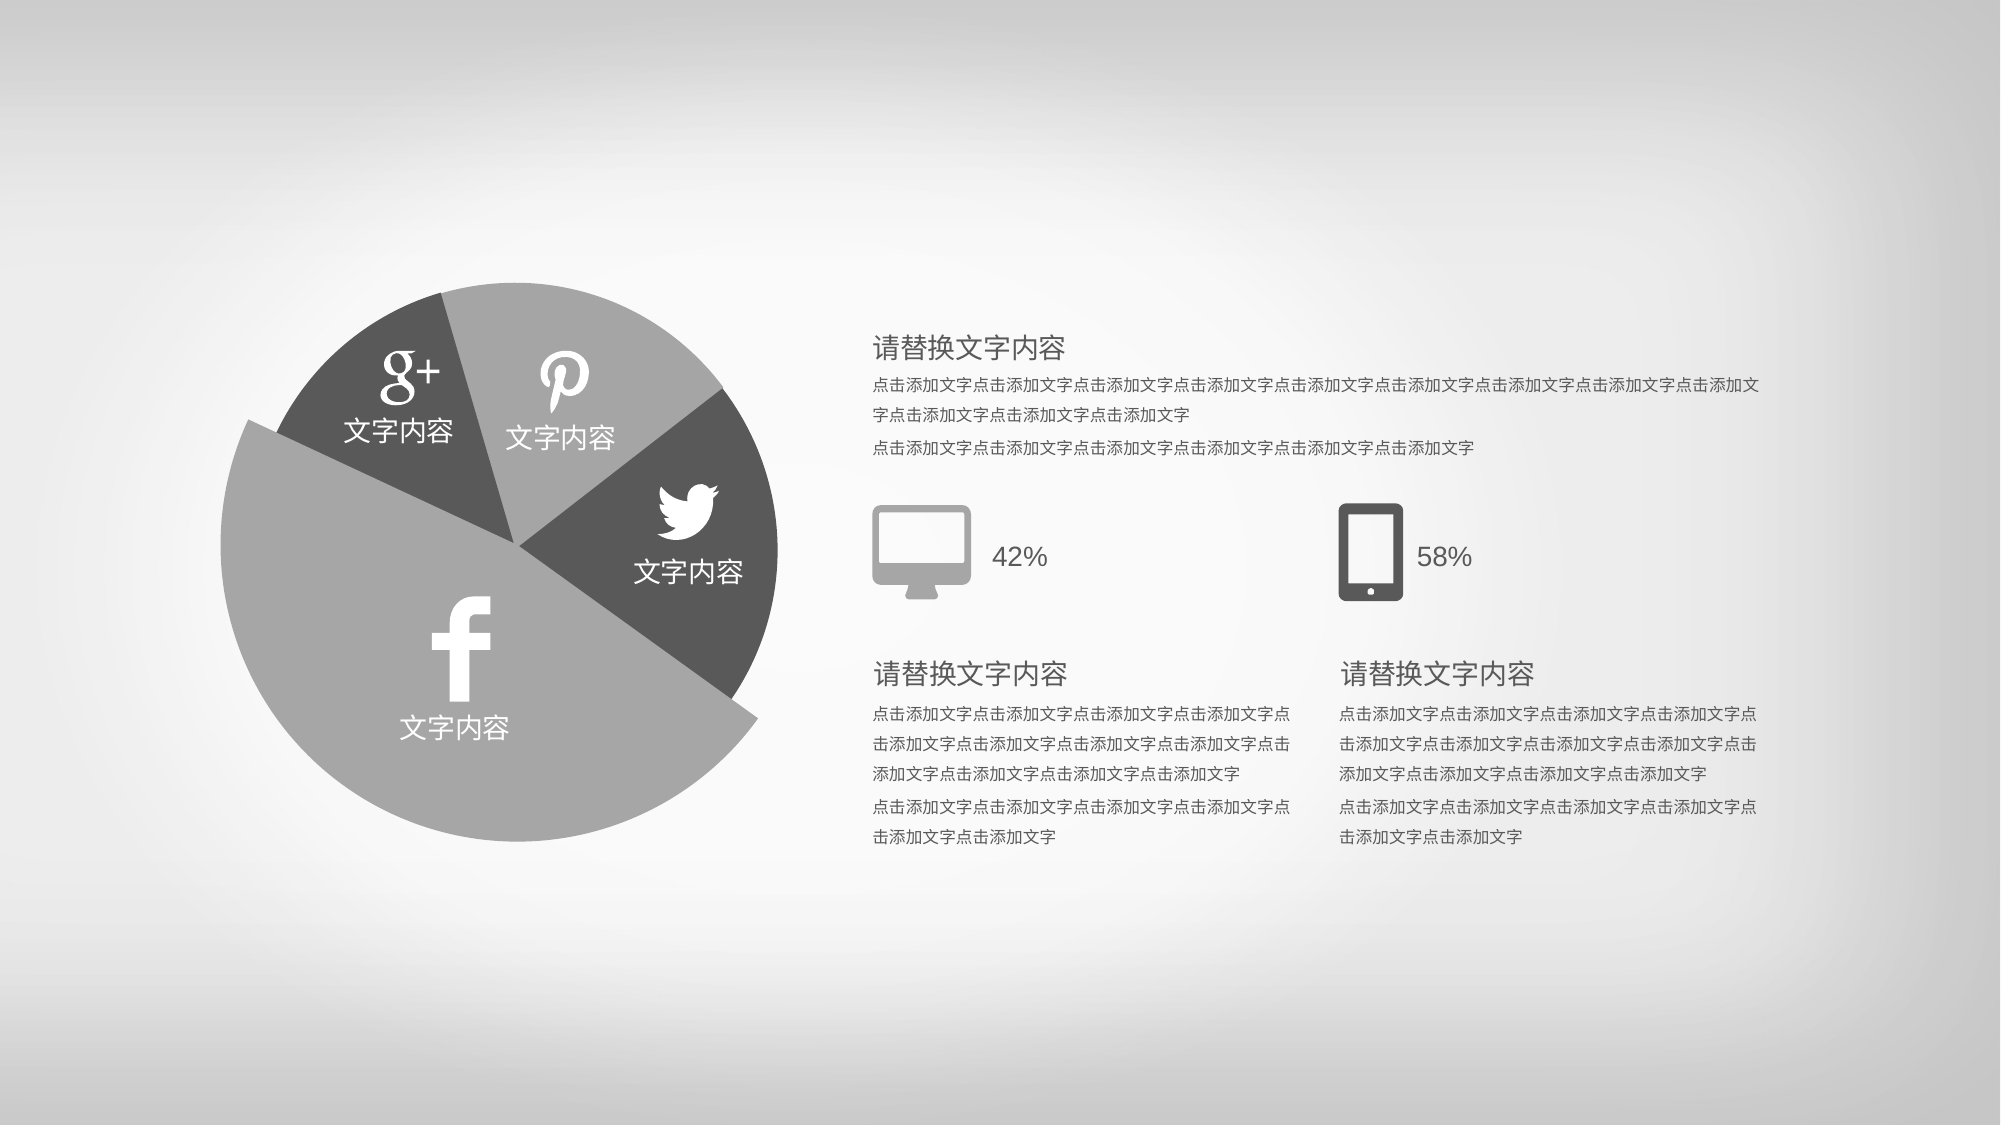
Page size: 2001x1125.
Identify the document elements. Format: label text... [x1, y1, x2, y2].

text_box [1338, 503, 1404, 602]
text_box 点击添加文字点击添加文字点击添加文字点击添加文字点击添加文字点击添加文字点击添加文字点击添加文字点击添加文字点击添加文字点击添加文字点击添加文字 点击添加文字点击添加文字点击添加文字点击添加文字点击添加文字点击添加文字 [1339, 694, 1769, 881]
text_box 点击添加文字点击添加文字点击添加文字点击添加文字点击添加文字点击添加文字点击添加文字点击添加文字点击添加文字点击添加文字点击添加文字点击添加文字 点击添加文字点击添加文字点击添加文字点击添加文字点击添加文字点击添加文字 [872, 694, 1294, 881]
text_box 请替换文字内容 [1340, 650, 1535, 691]
text_box [872, 505, 972, 600]
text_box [220, 248, 815, 842]
text_box 请替换文字内容 [873, 650, 1069, 691]
text_box 42% [992, 532, 1049, 573]
text_box 请替换文字内容 [872, 323, 1108, 364]
picture [0, 0, 2001, 1125]
text_box 58% [1416, 532, 1473, 573]
text_box 点击添加文字点击添加文字点击添加文字点击添加文字点击添加文字点击添加文字点击添加文字点击添加文字点击添加文字点击添加文字点击添加文字点击添加文字 点击添加文字点击添加文字点击添加文字点击添加文字点击添加文字点击添加文字 [872, 364, 1769, 492]
